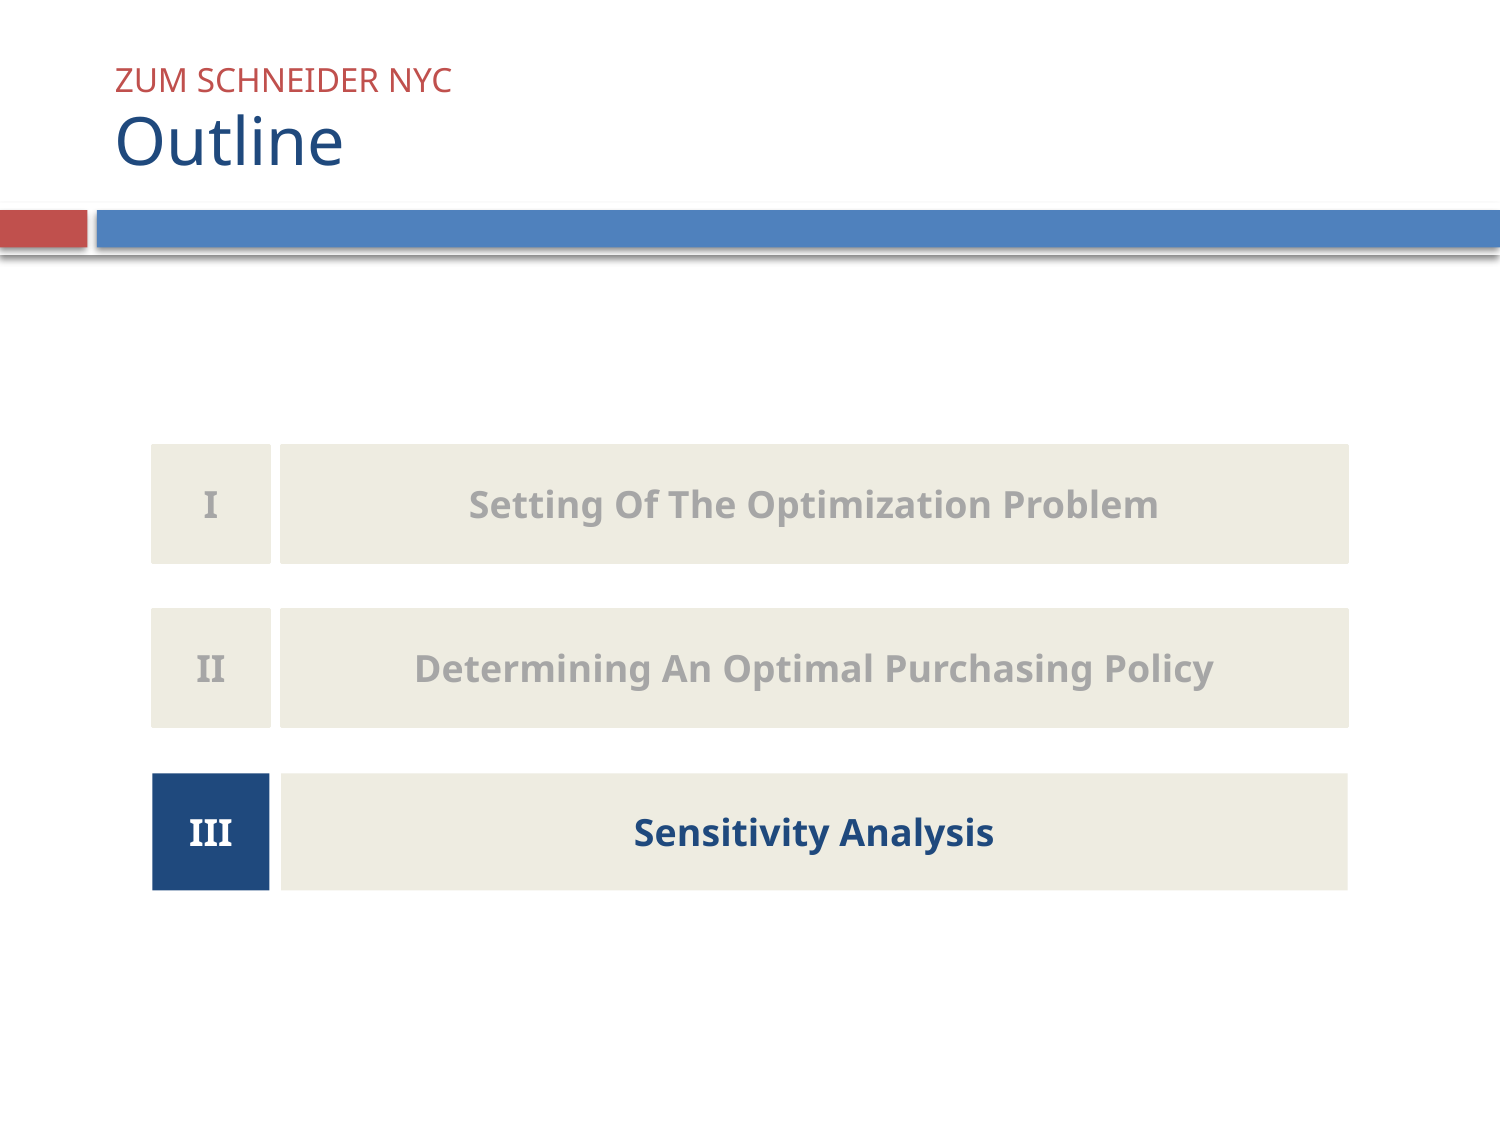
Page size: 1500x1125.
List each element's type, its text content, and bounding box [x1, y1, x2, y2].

text_box II [151, 608, 271, 728]
text_box I [151, 444, 271, 564]
text_box III [151, 772, 271, 892]
title ZUM SCHNEIDER NYC Outline [99, 37, 1438, 200]
text_box Setting Of The Optimization Problem [280, 444, 1349, 564]
text_box Sensitivity Analysis [280, 772, 1349, 892]
text_box Determining An Optimal Purchasing Policy [280, 608, 1349, 728]
